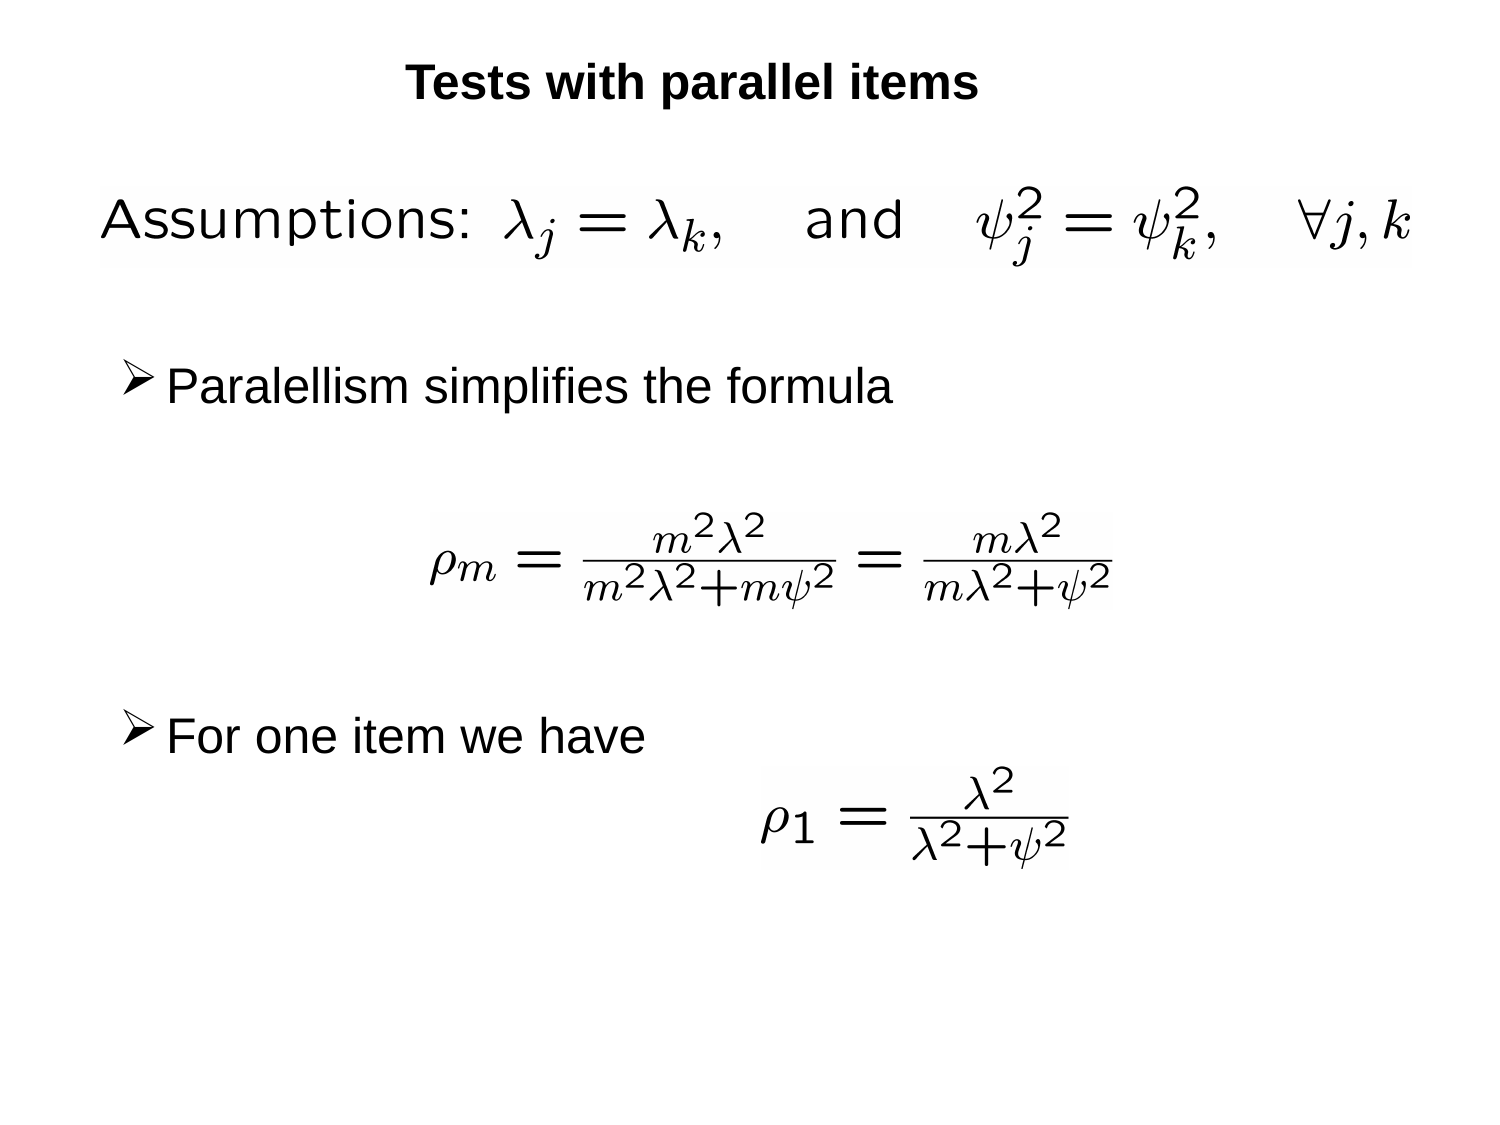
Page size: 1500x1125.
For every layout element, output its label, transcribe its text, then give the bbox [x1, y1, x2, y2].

picture [761, 765, 1070, 870]
text_box Paralellism simplifies the formula For one item we have [29, 286, 1467, 1125]
picture [100, 185, 1412, 268]
title Tests with parallel items [17, 0, 1368, 144]
picture [430, 512, 1113, 610]
